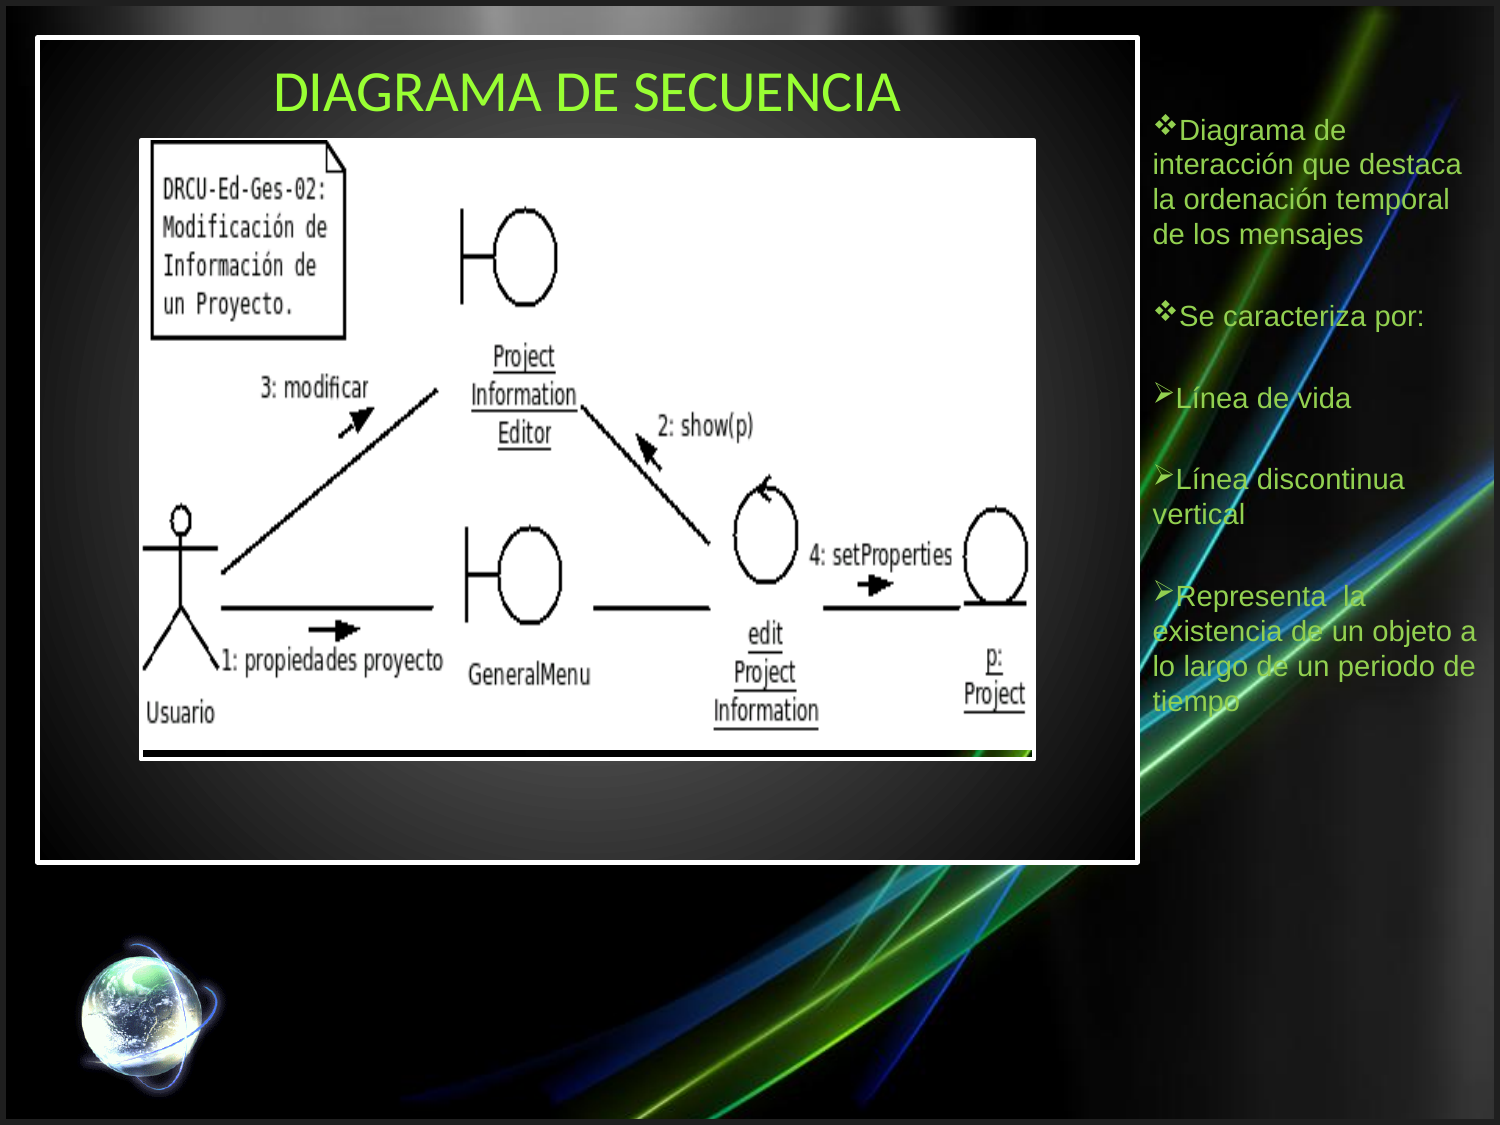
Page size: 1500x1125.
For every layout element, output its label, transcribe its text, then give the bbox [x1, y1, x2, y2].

list Diagrama de interacción que destaca la ordenación temporal de los mensajes Se caracteriza por: Línea de vida Línea discontinua vertical Representa la existencia de un objeto a lo largo de un periodo de tiempo [1137, 62, 1500, 825]
title DIAGRAMA DE SECUENCIA [137, 37, 1038, 131]
picture [140, 140, 1033, 757]
picture [6, 6, 1494, 1119]
